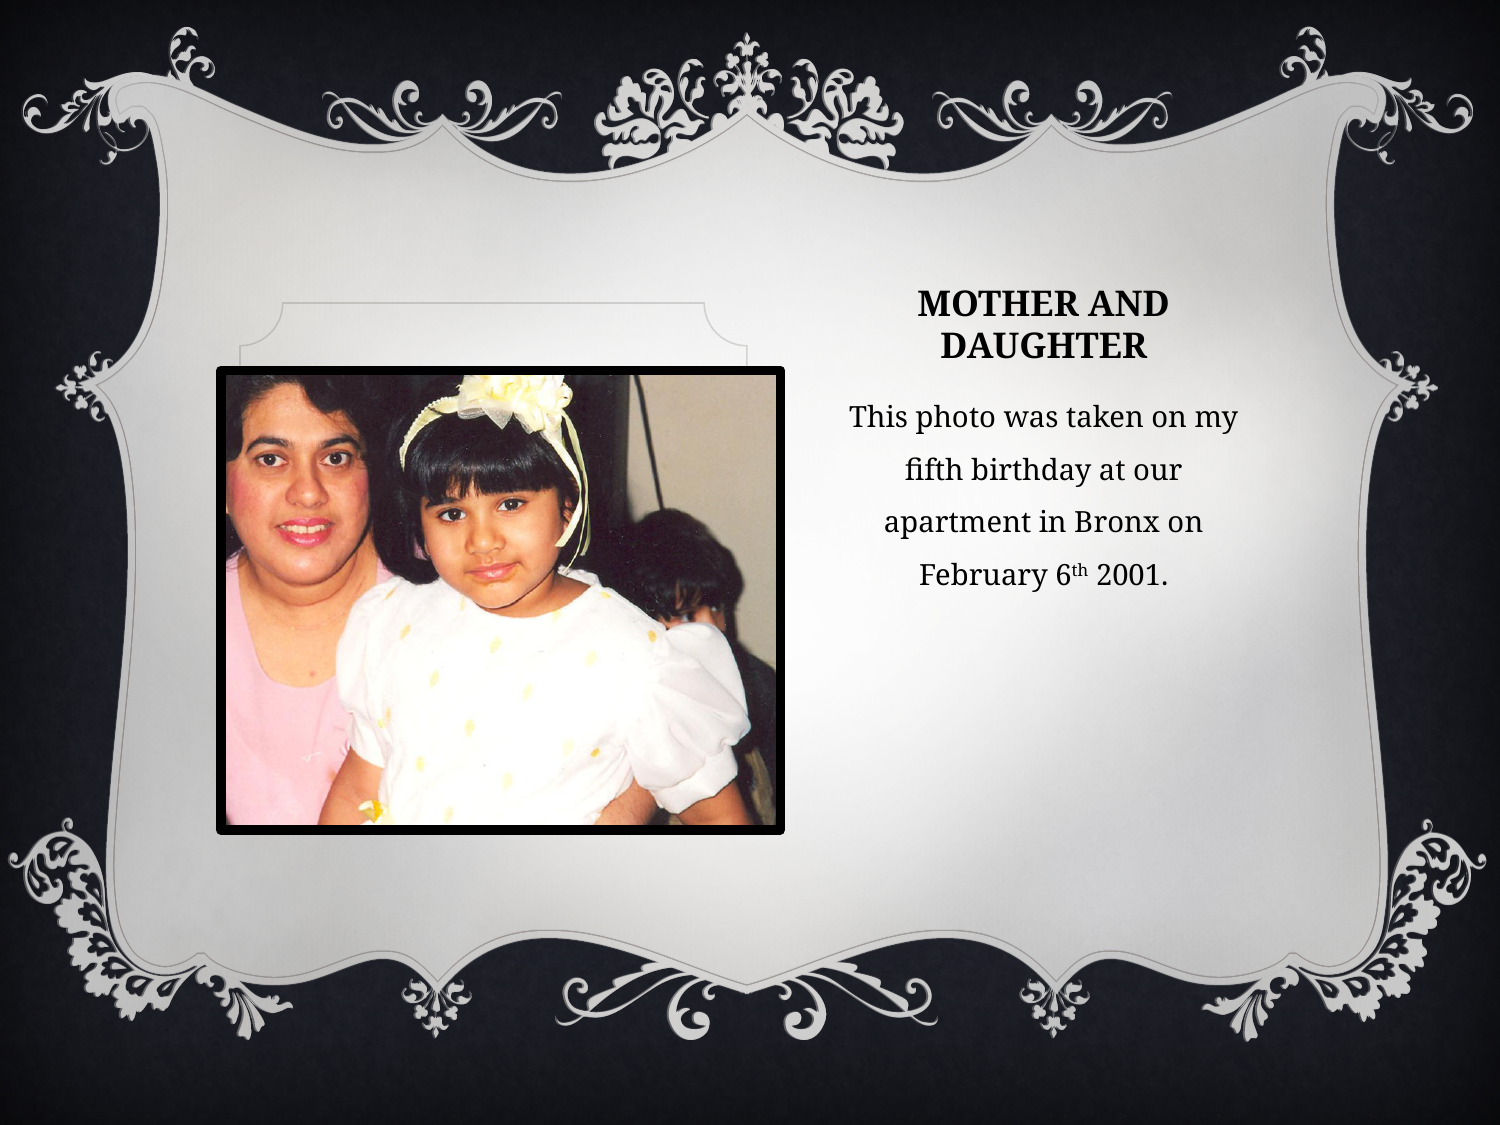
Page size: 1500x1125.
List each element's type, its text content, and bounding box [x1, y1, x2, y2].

title Mother and Daughter [812, 275, 1275, 373]
list This photo was taken on my fifth birthday at our apartment in Bronx on February 6th 2001. [812, 373, 1275, 846]
picture [0, 0, 1500, 1125]
